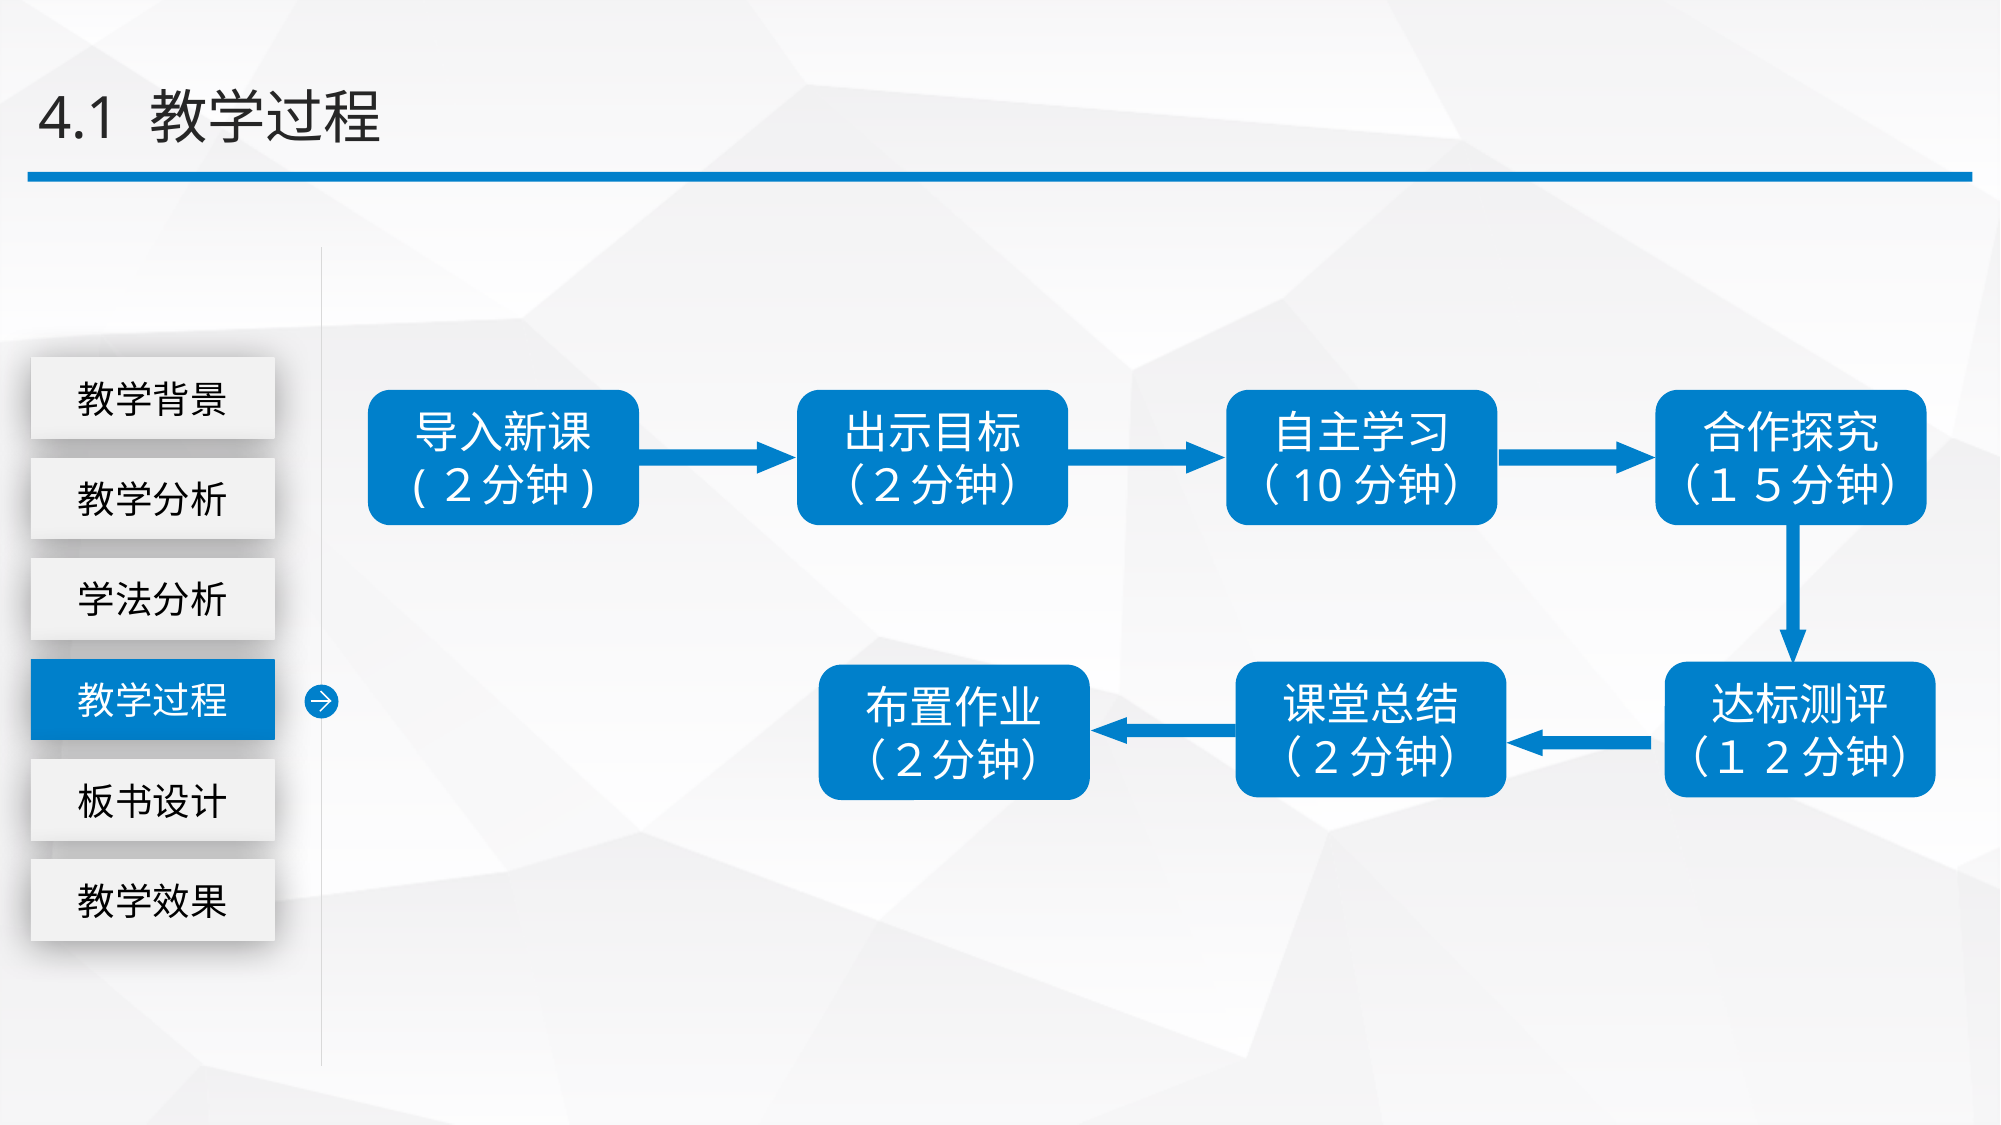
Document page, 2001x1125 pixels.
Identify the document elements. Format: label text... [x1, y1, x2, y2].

text_box 合作探究 （１５分钟） [1655, 389, 1927, 526]
text_box 自主学习 （10分钟） [1226, 389, 1498, 526]
text_box [1068, 441, 1226, 474]
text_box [304, 684, 339, 719]
text_box [1506, 729, 1652, 757]
text_box 教学分析 [30, 458, 275, 539]
picture [0, 0, 2000, 1125]
text_box [1498, 441, 1656, 474]
text_box 布置作业 （２分钟） [818, 664, 1090, 801]
text_box 教学效果 [30, 859, 275, 941]
text_box 教学背景 [30, 357, 275, 439]
text_box 板书设计 [30, 759, 275, 841]
text_box [1779, 525, 1807, 665]
text_box [26, 171, 1973, 183]
text_box [639, 441, 796, 474]
text_box 达标测评 （１2分钟） [1664, 661, 1936, 798]
text_box 出示目标 （２分钟） [797, 389, 1069, 526]
text_box 学法分析 [30, 558, 275, 640]
text_box 导入新课 (２分钟) [367, 389, 640, 526]
text_box 课堂总结 （2分钟） [1235, 661, 1507, 798]
text_box [1090, 717, 1236, 744]
text_box 教学过程 [30, 659, 275, 740]
text_box 4.1 教学过程 [23, 73, 794, 158]
